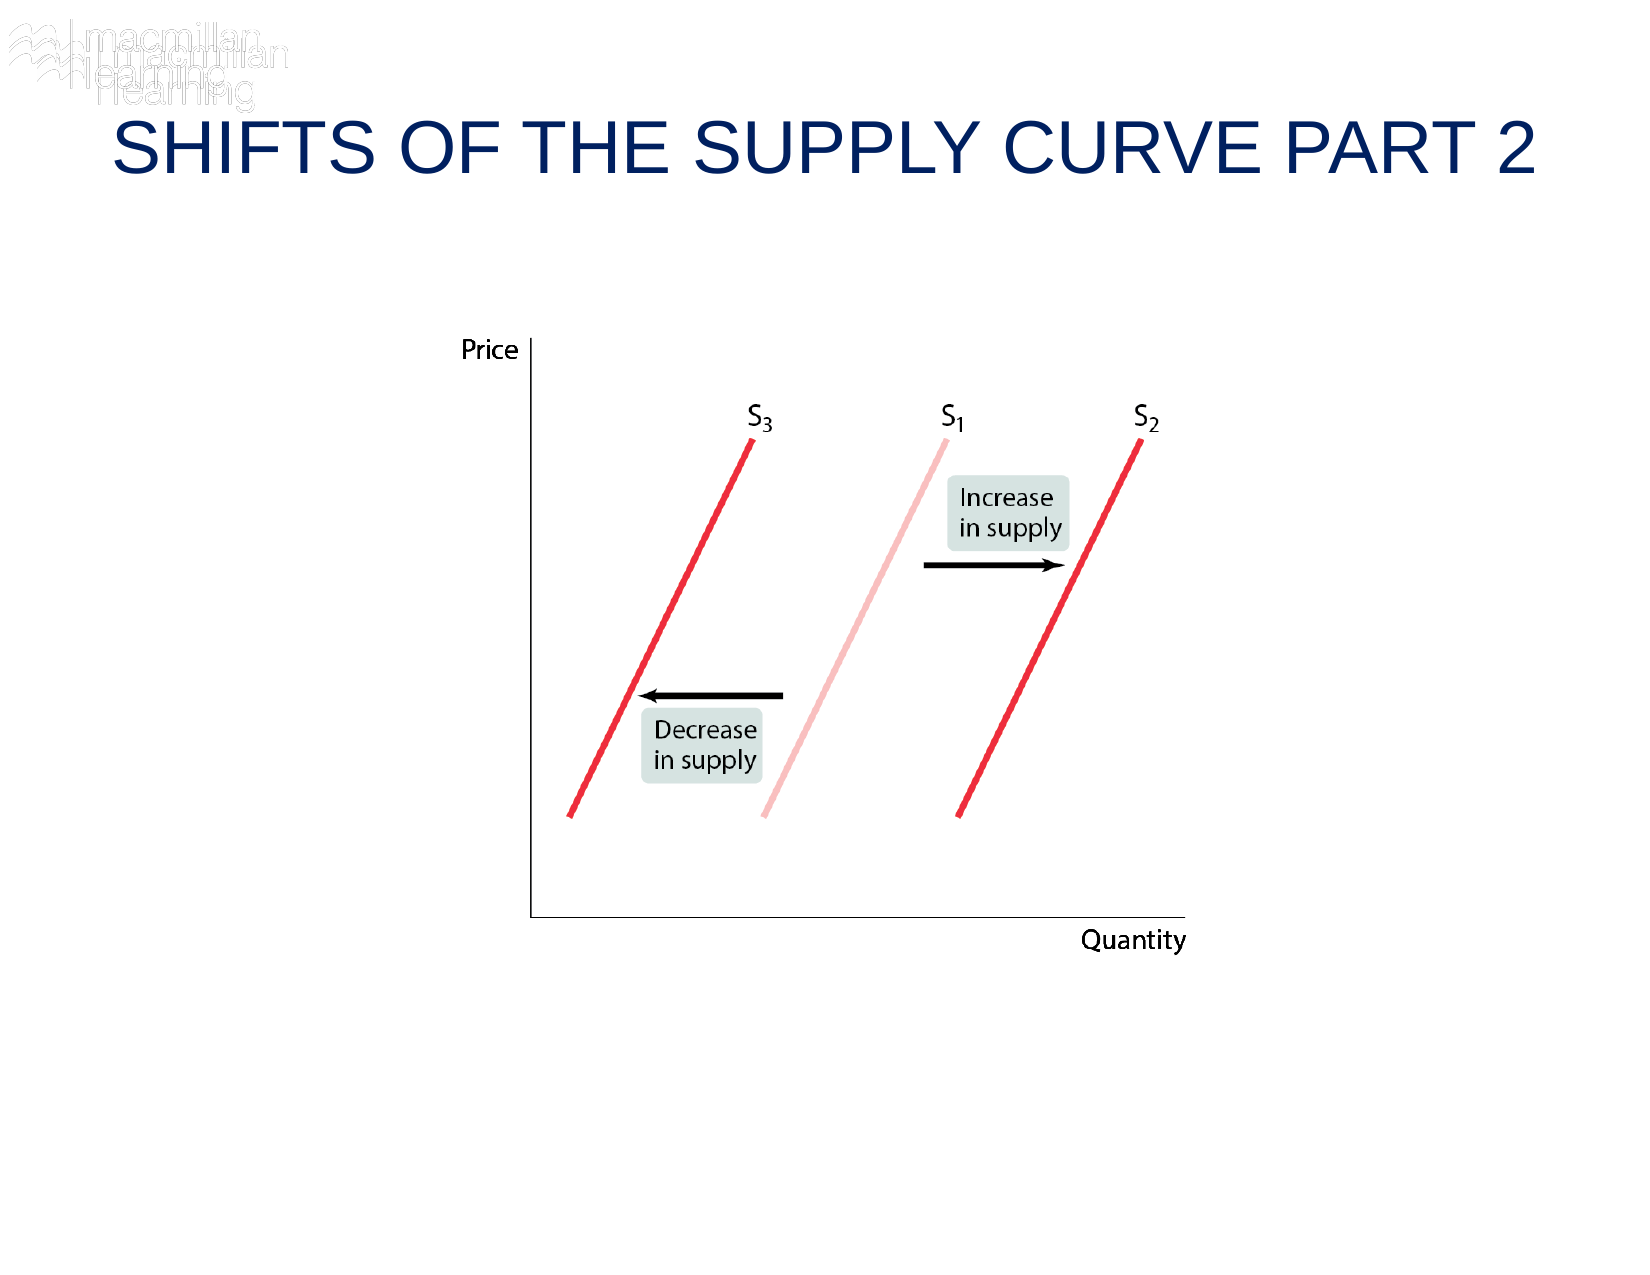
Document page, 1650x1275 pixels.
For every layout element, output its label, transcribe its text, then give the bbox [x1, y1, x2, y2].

picture [9, 19, 288, 63]
picture [460, 334, 1186, 957]
title SHIFTS OF THE SUPPLY CURVE PART 2 [0, 63, 1650, 225]
